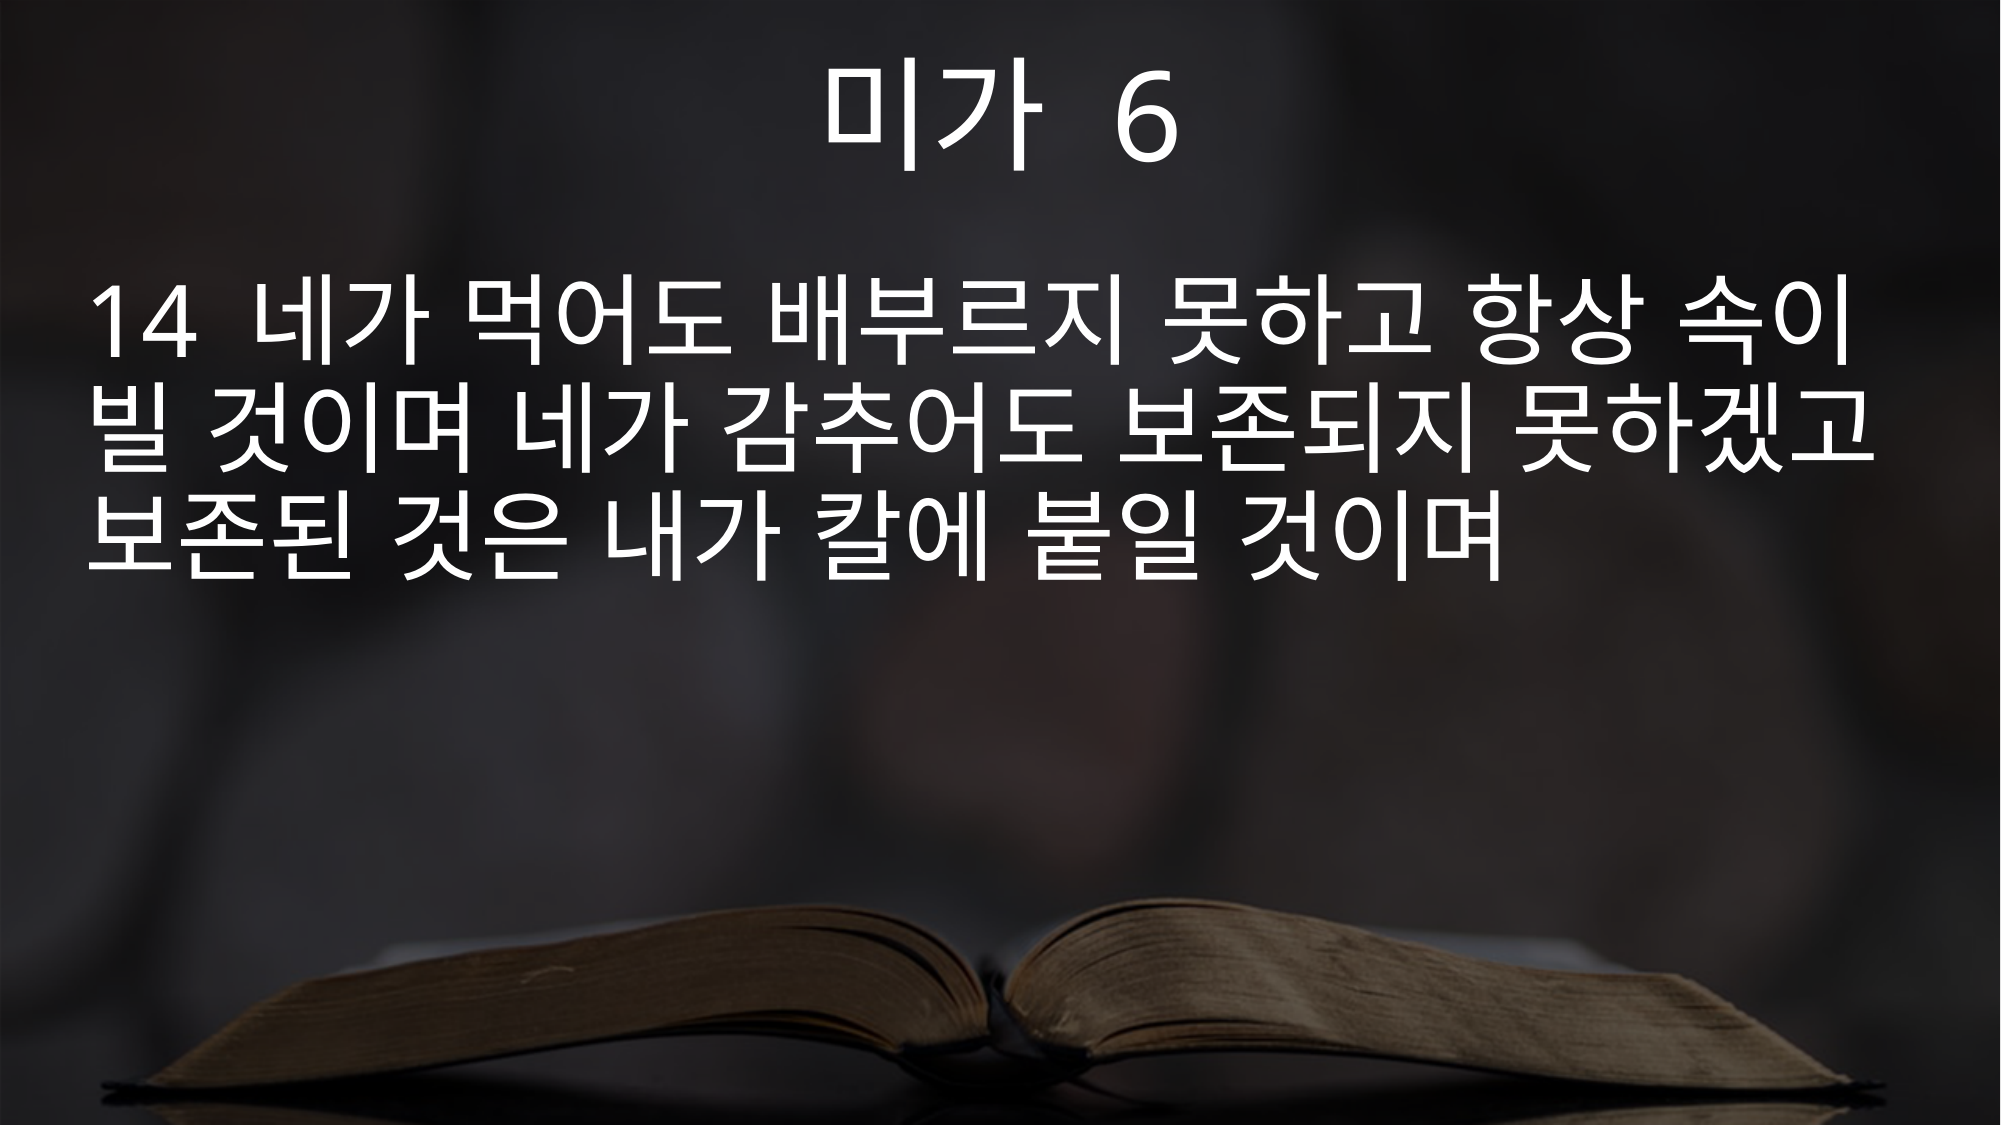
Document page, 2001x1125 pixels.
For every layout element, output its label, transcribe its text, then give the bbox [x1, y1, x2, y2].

picture [0, 0, 2001, 1125]
footer 미가 6 [0, 32, 2000, 192]
list 14 네가 먹어도 배부르지 못하고 항상 속이 빌 것이며 네가 감추어도 보존되지 못하겠고 보존된 것은 내가 칼에 붙일 것이며 [69, 263, 1953, 423]
